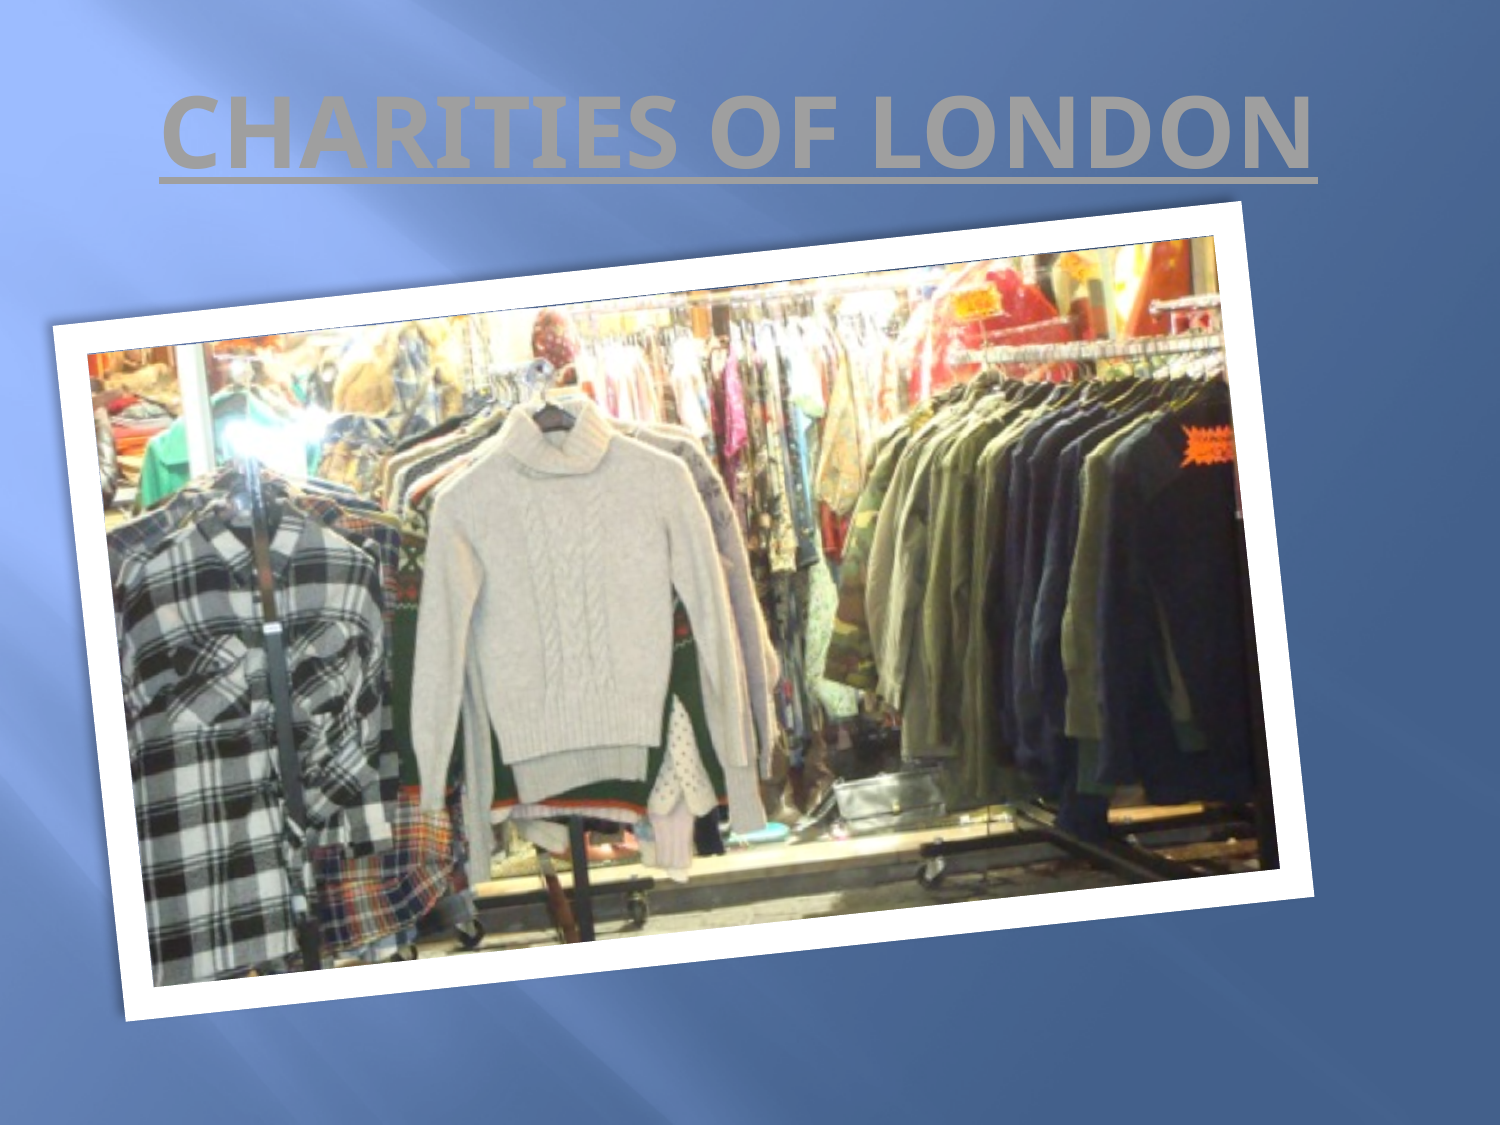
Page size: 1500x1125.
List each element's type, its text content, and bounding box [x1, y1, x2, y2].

picture [88, 352, 116, 616]
title CHARITIES OF LONDON [46, 35, 1430, 223]
picture [1251, 602, 1279, 871]
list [116, 292, 1251, 931]
picture [692, 237, 1219, 292]
picture [148, 931, 680, 987]
